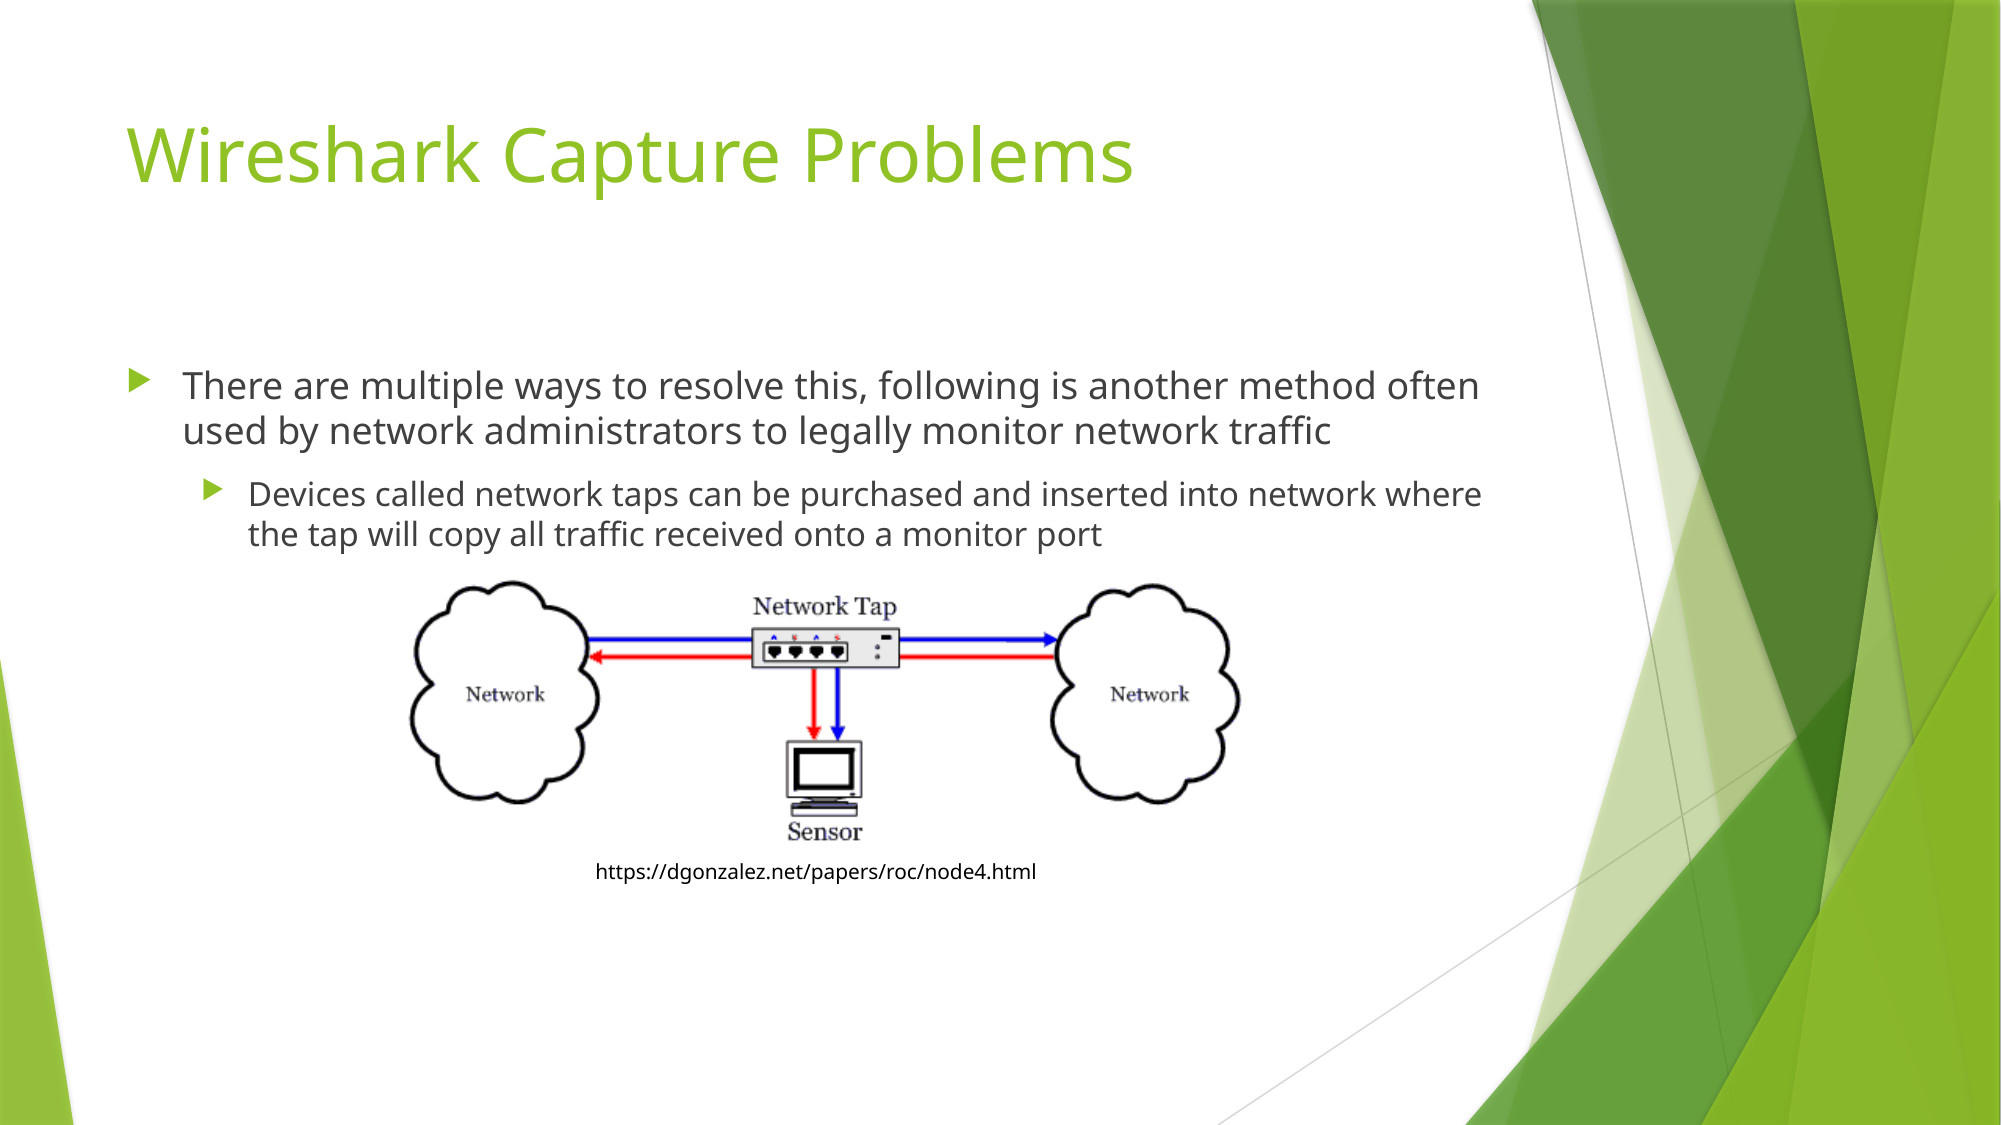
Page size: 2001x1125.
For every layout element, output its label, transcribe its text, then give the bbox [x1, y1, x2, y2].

text_box https://dgonzalez.net/papers/roc/node4.html [580, 859, 1052, 892]
picture [383, 570, 1271, 850]
title Wireshark Capture Problems [111, 99, 1522, 317]
list There are multiple ways to resolve this, following is another method often used by network administrators to legally monitor network traffic Devices called network taps can be purchased and inserted into network where the tap will copy all traffic received onto a monitor port [111, 354, 1522, 992]
